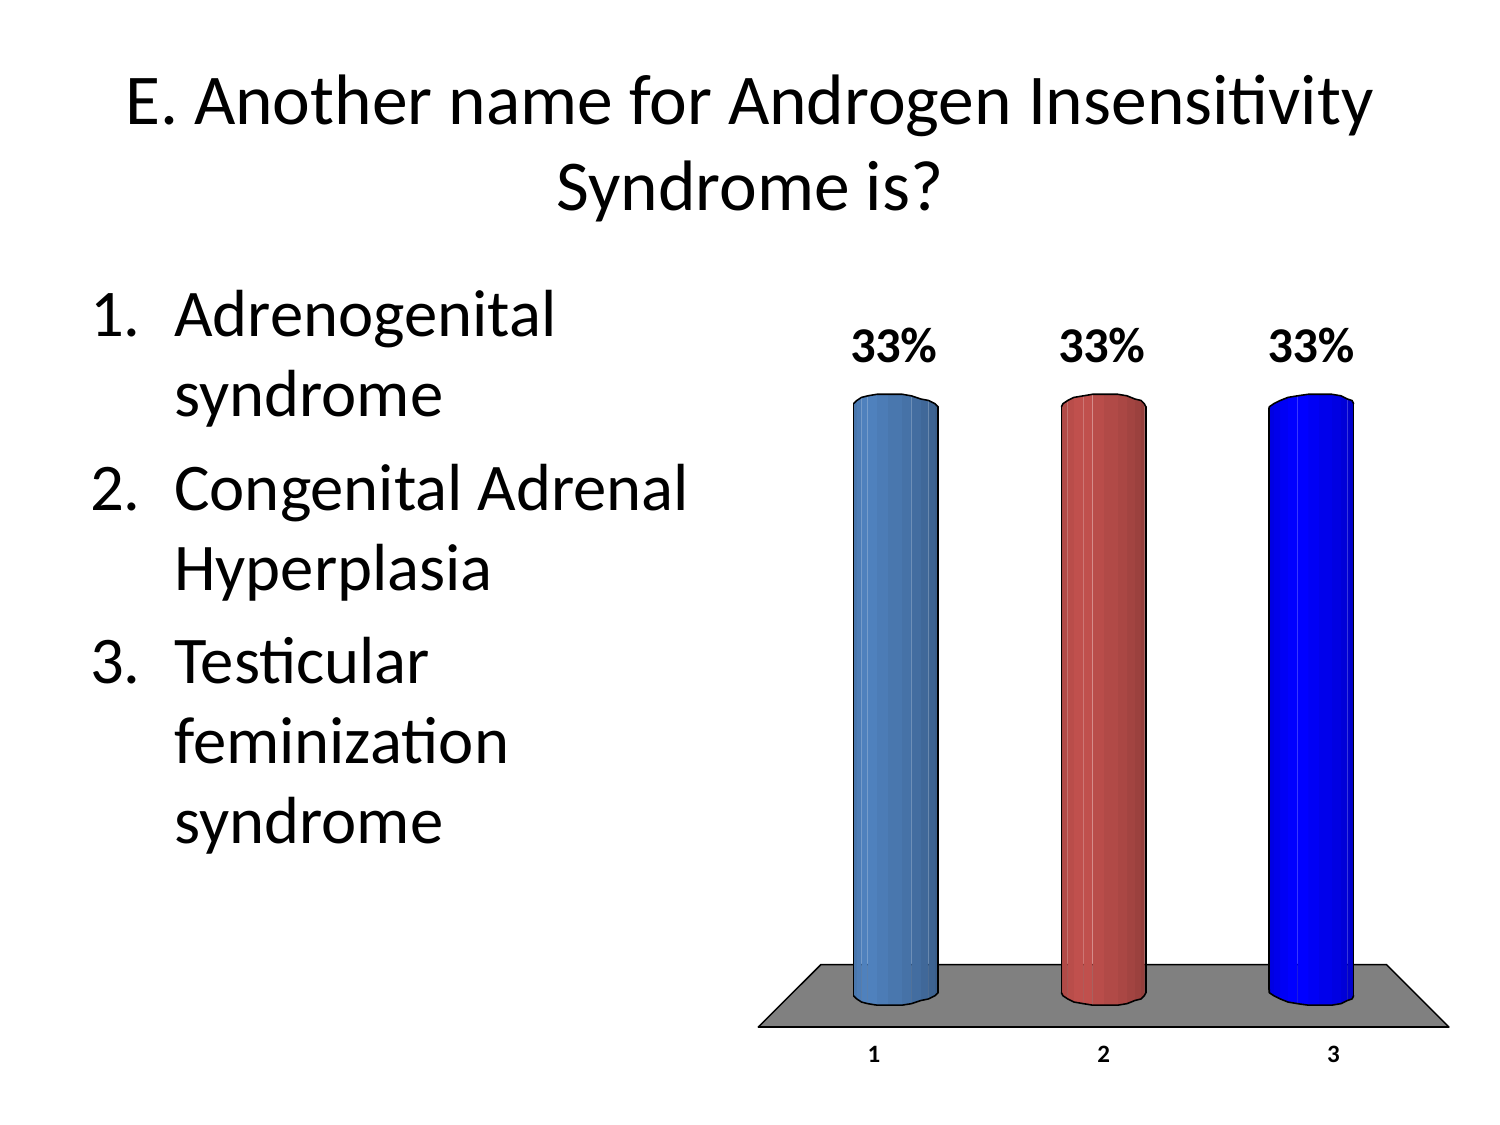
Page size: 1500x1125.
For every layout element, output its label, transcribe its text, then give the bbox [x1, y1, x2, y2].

list Adrenogenital syndrome Congenital Adrenal Hyperplasia Testicular feminization syndrome [75, 262, 750, 1005]
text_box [739, 270, 1490, 1115]
title E. Another name for Androgen Insensitivity Syndrome is? [75, 45, 1425, 233]
